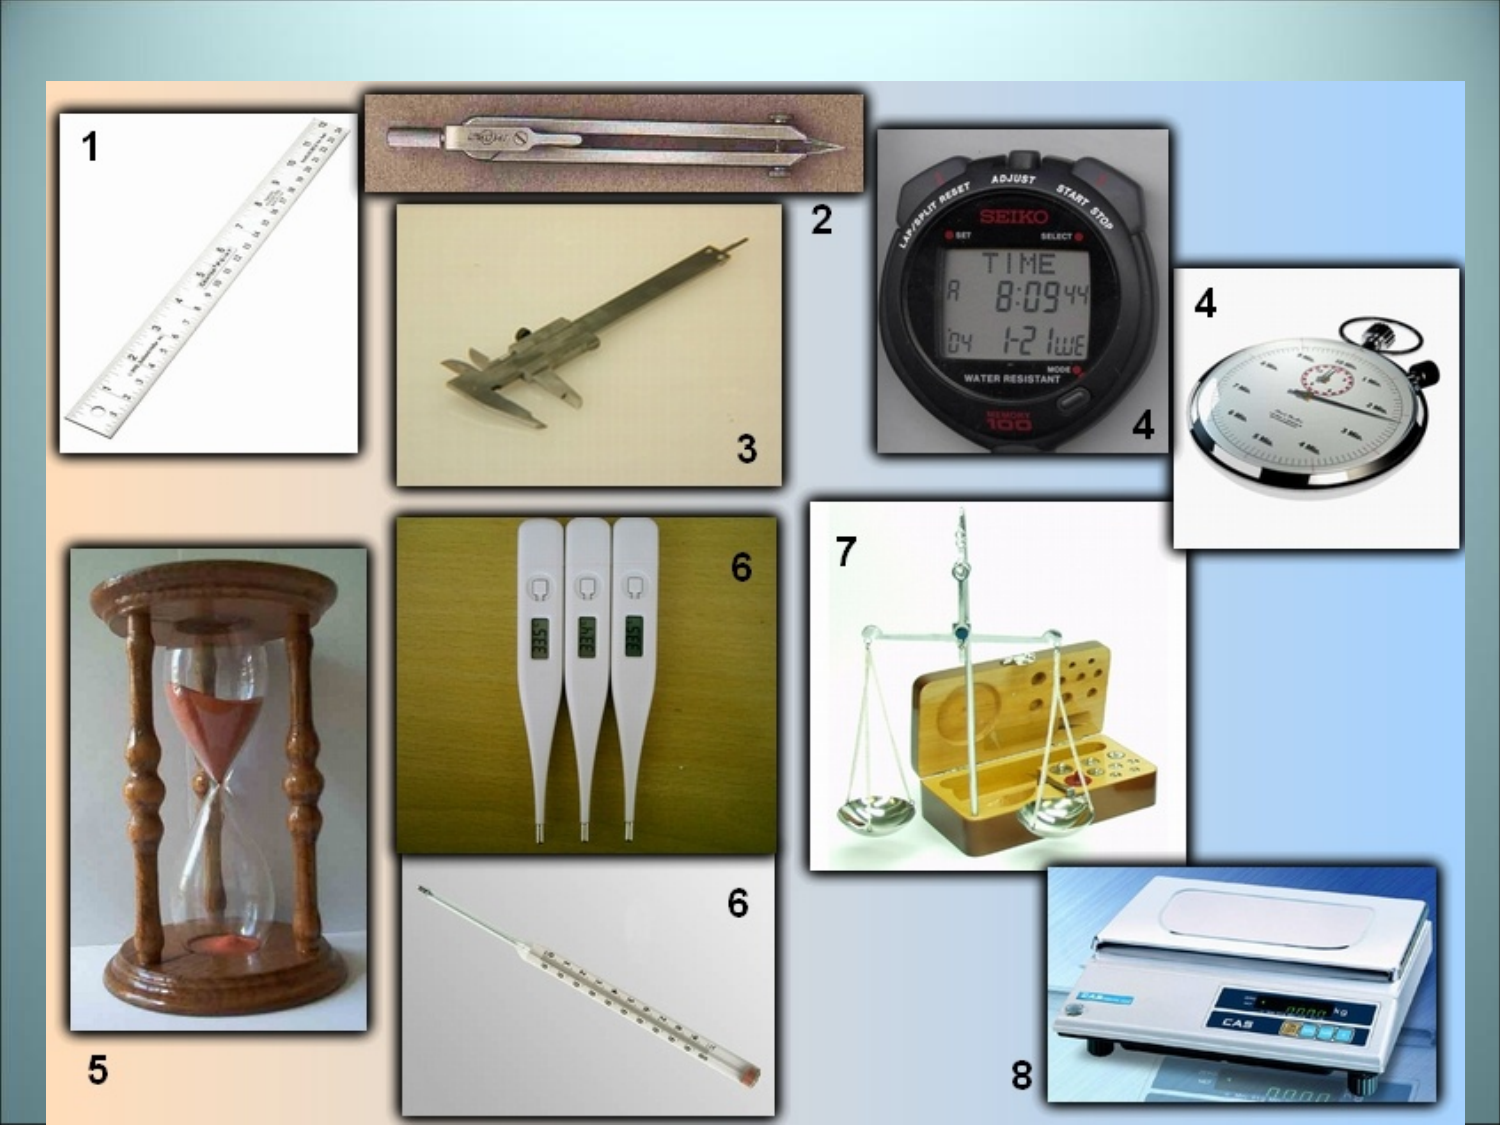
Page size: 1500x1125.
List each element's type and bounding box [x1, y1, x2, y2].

list [46, 81, 1466, 1125]
picture [0, 0, 1500, 1125]
